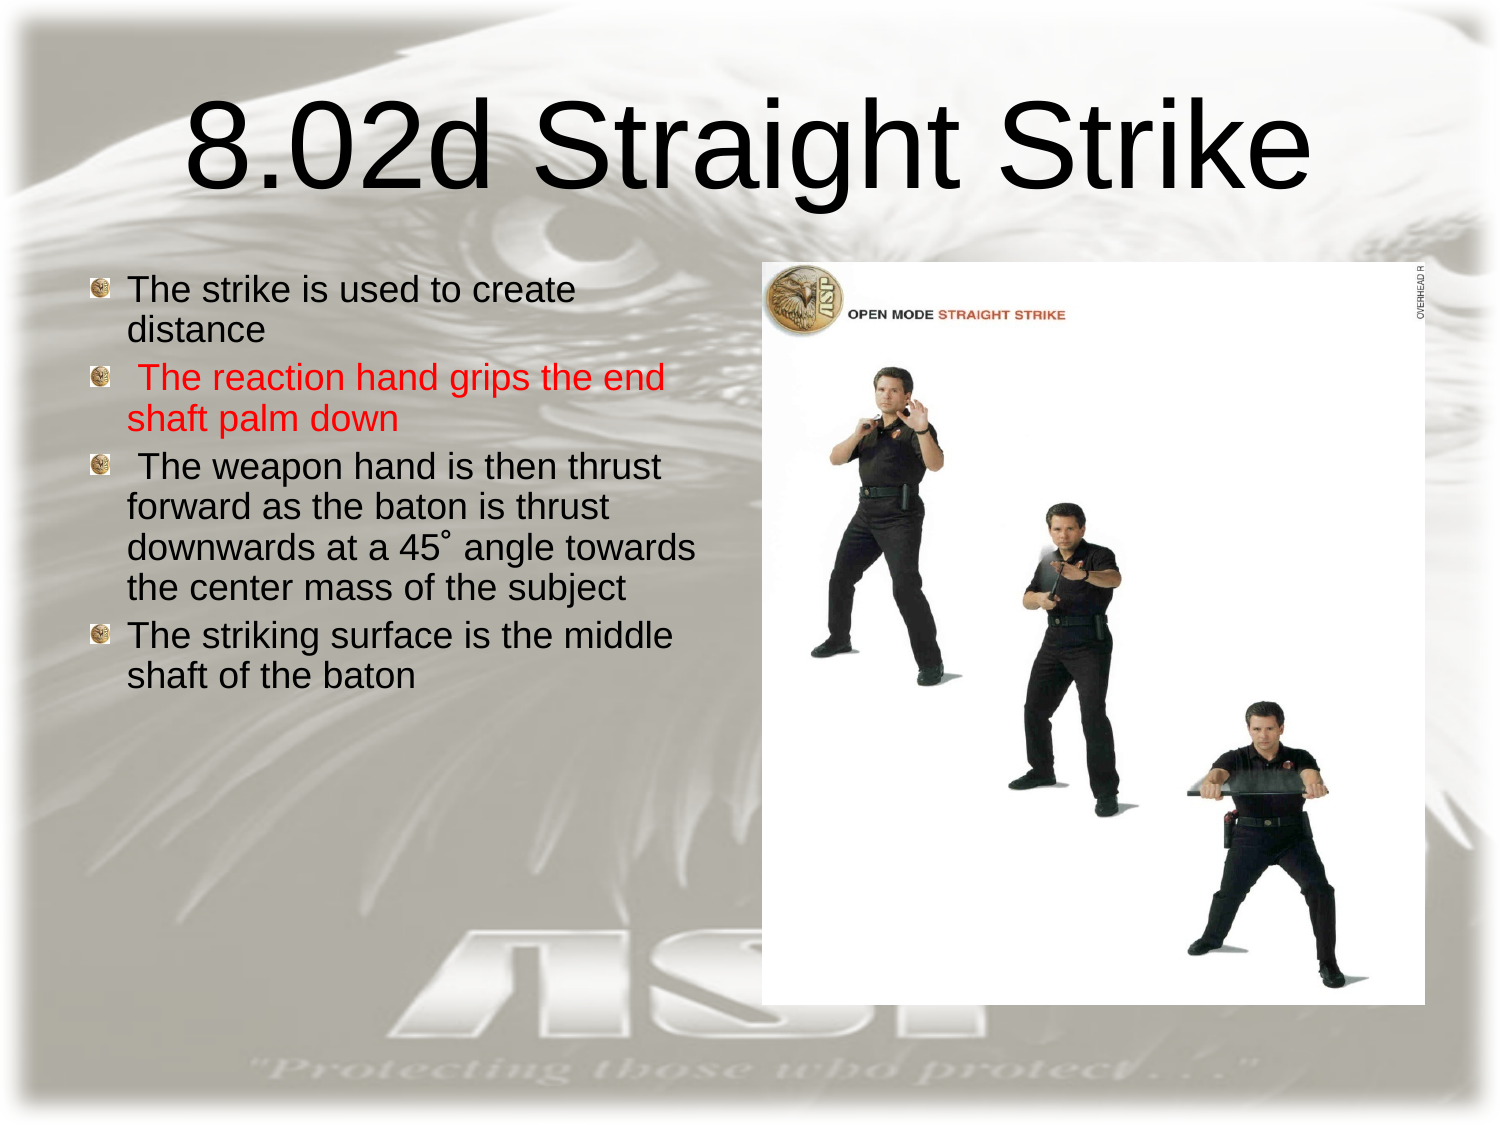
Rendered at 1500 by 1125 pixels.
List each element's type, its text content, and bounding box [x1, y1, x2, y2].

picture [90, 624, 110, 644]
title 8.02d Straight Strike [75, 45, 1425, 233]
picture [90, 278, 110, 298]
picture [90, 366, 110, 387]
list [762, 262, 1426, 1006]
picture [90, 454, 110, 475]
list The strike is used to create distance The reaction hand grips the end shaft palm down The weapon hand is then thrust forward as the baton is thrust downwards at a 45˚ angle towards the center mass of the subject The striking surface is the middle shaft of the baton [75, 262, 738, 1005]
